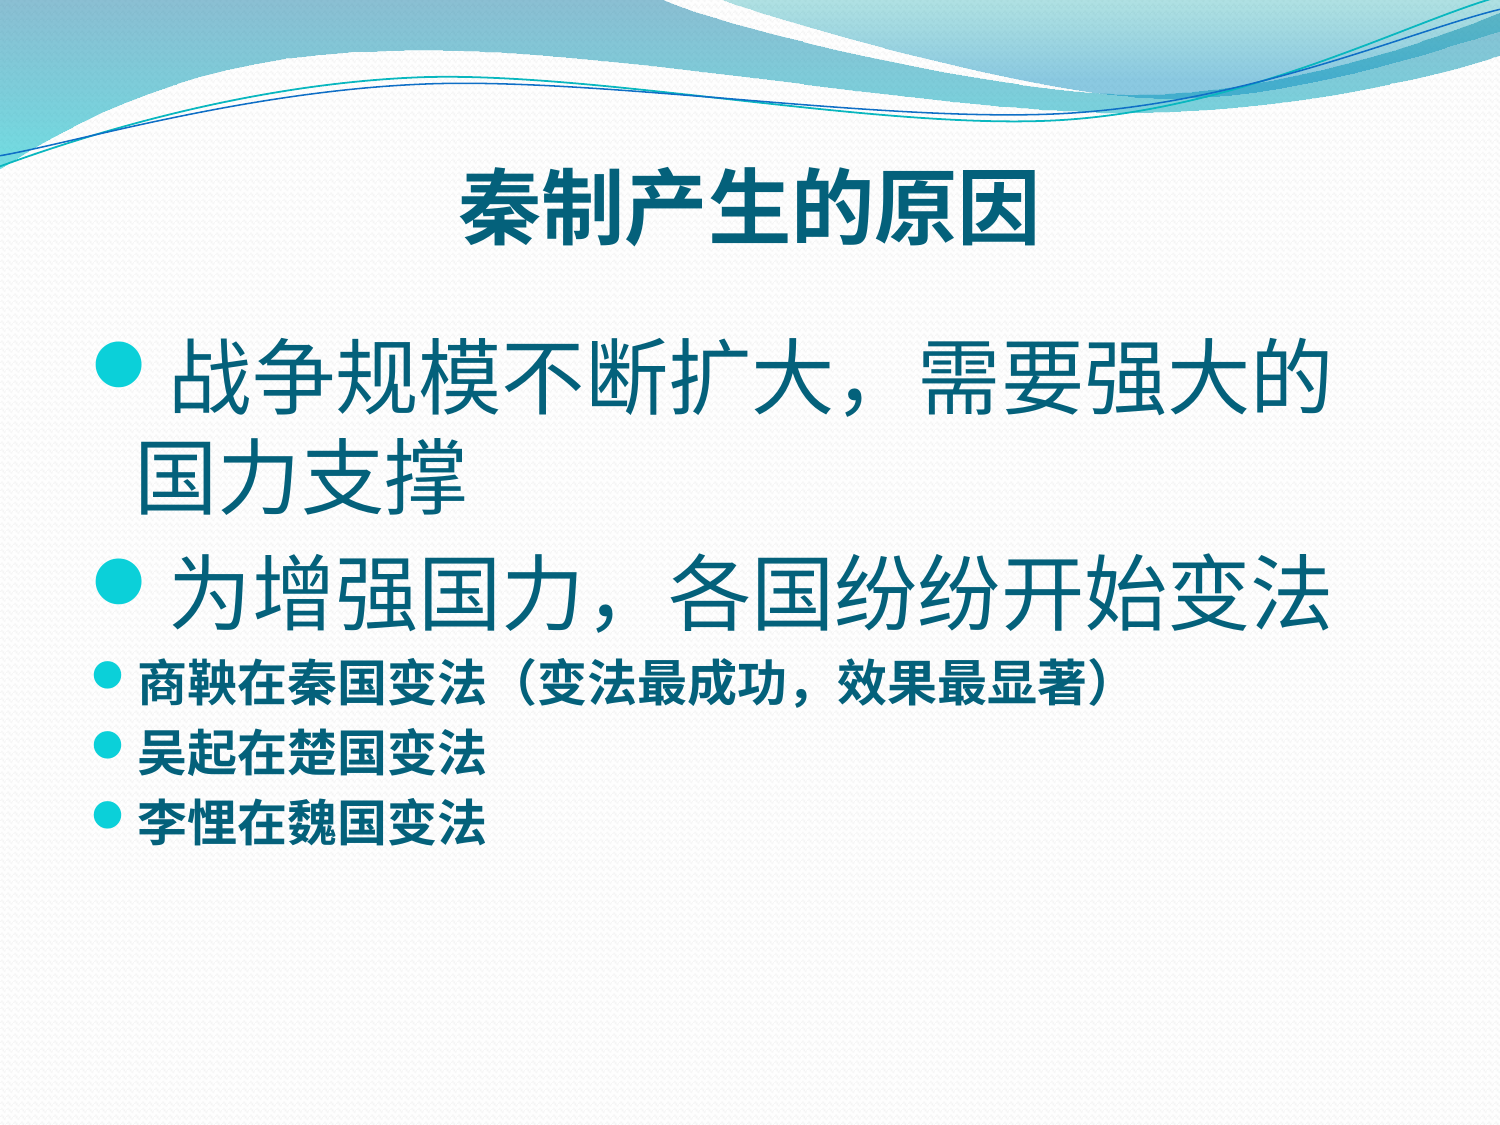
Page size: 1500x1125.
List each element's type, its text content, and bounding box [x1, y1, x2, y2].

title 秦制产生的原因 [75, 115, 1425, 256]
list 战争规模不断扩大，需要强大的国力支撑 为增强国力，各国纷纷开始变法 商鞅在秦国变法（变法最成功，效果最显著） 吴起在楚国变法 李悝在魏国变法 [75, 317, 1425, 1038]
